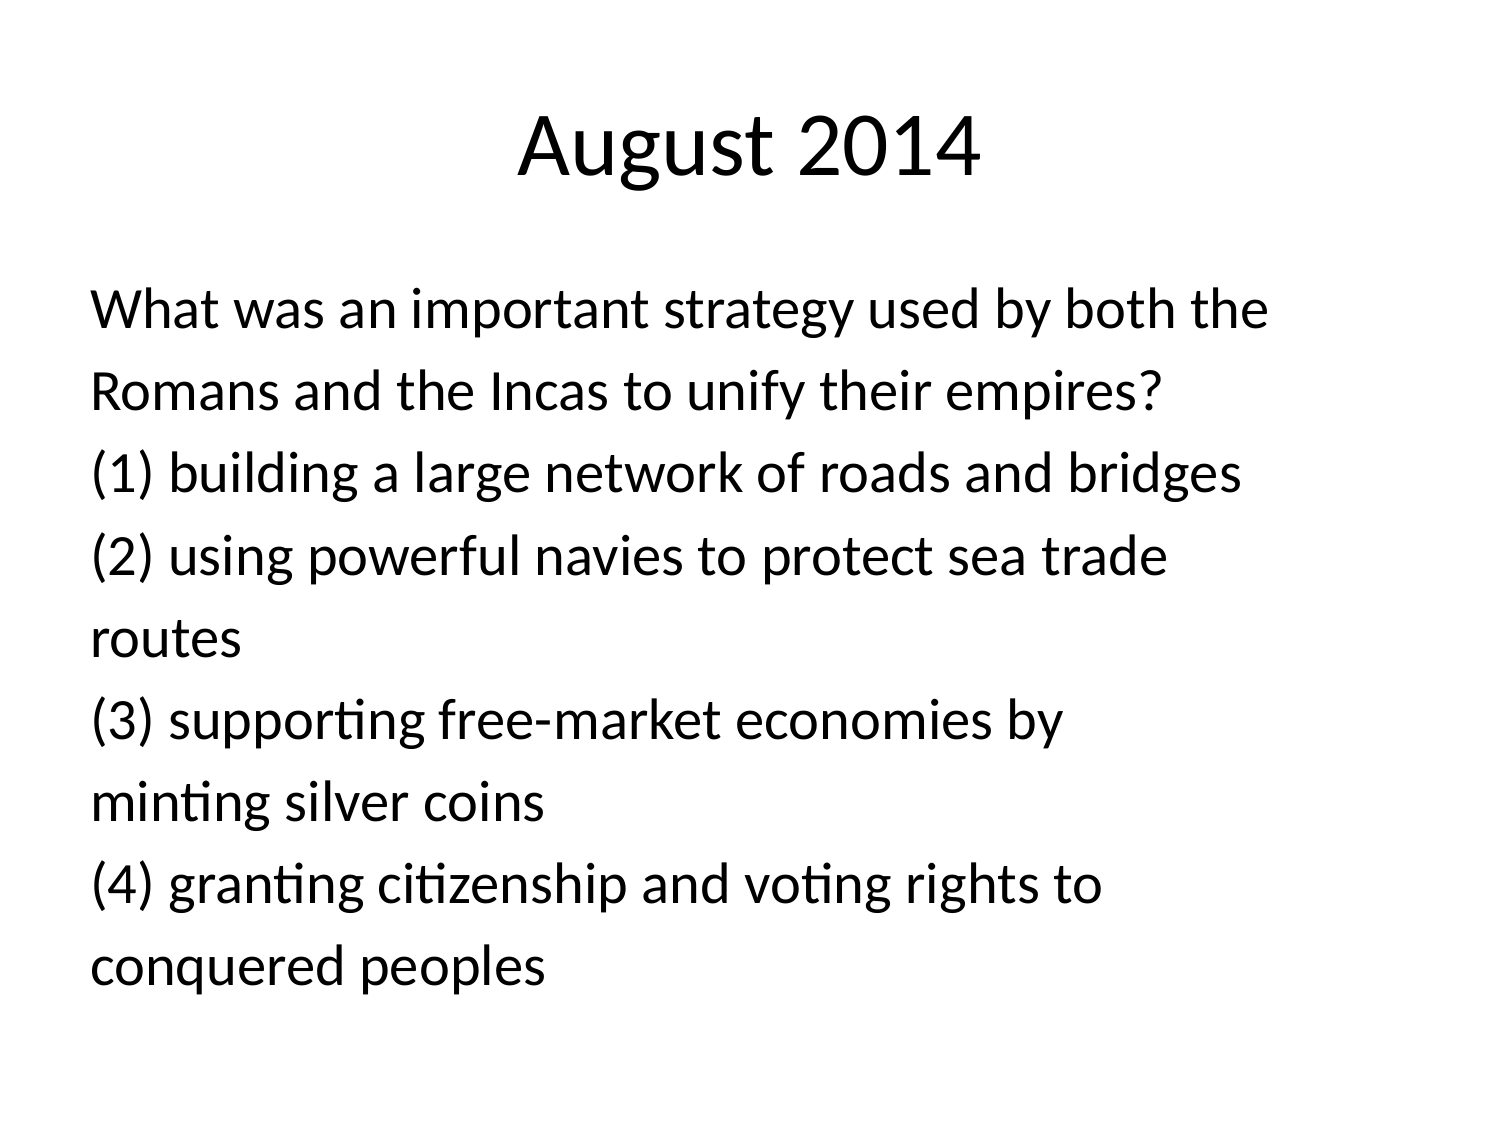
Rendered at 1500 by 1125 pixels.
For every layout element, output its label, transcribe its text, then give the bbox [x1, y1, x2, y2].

title August 2014 [75, 45, 1425, 233]
list What was an important strategy used by both the Romans and the Incas to unify their empires? (1) building a large network of roads and bridges (2) using powerful navies to protect sea trade routes (3) supporting free-market economies by minting silver coins (4) granting citizenship and voting rights to conquered peoples [75, 262, 1425, 1005]
